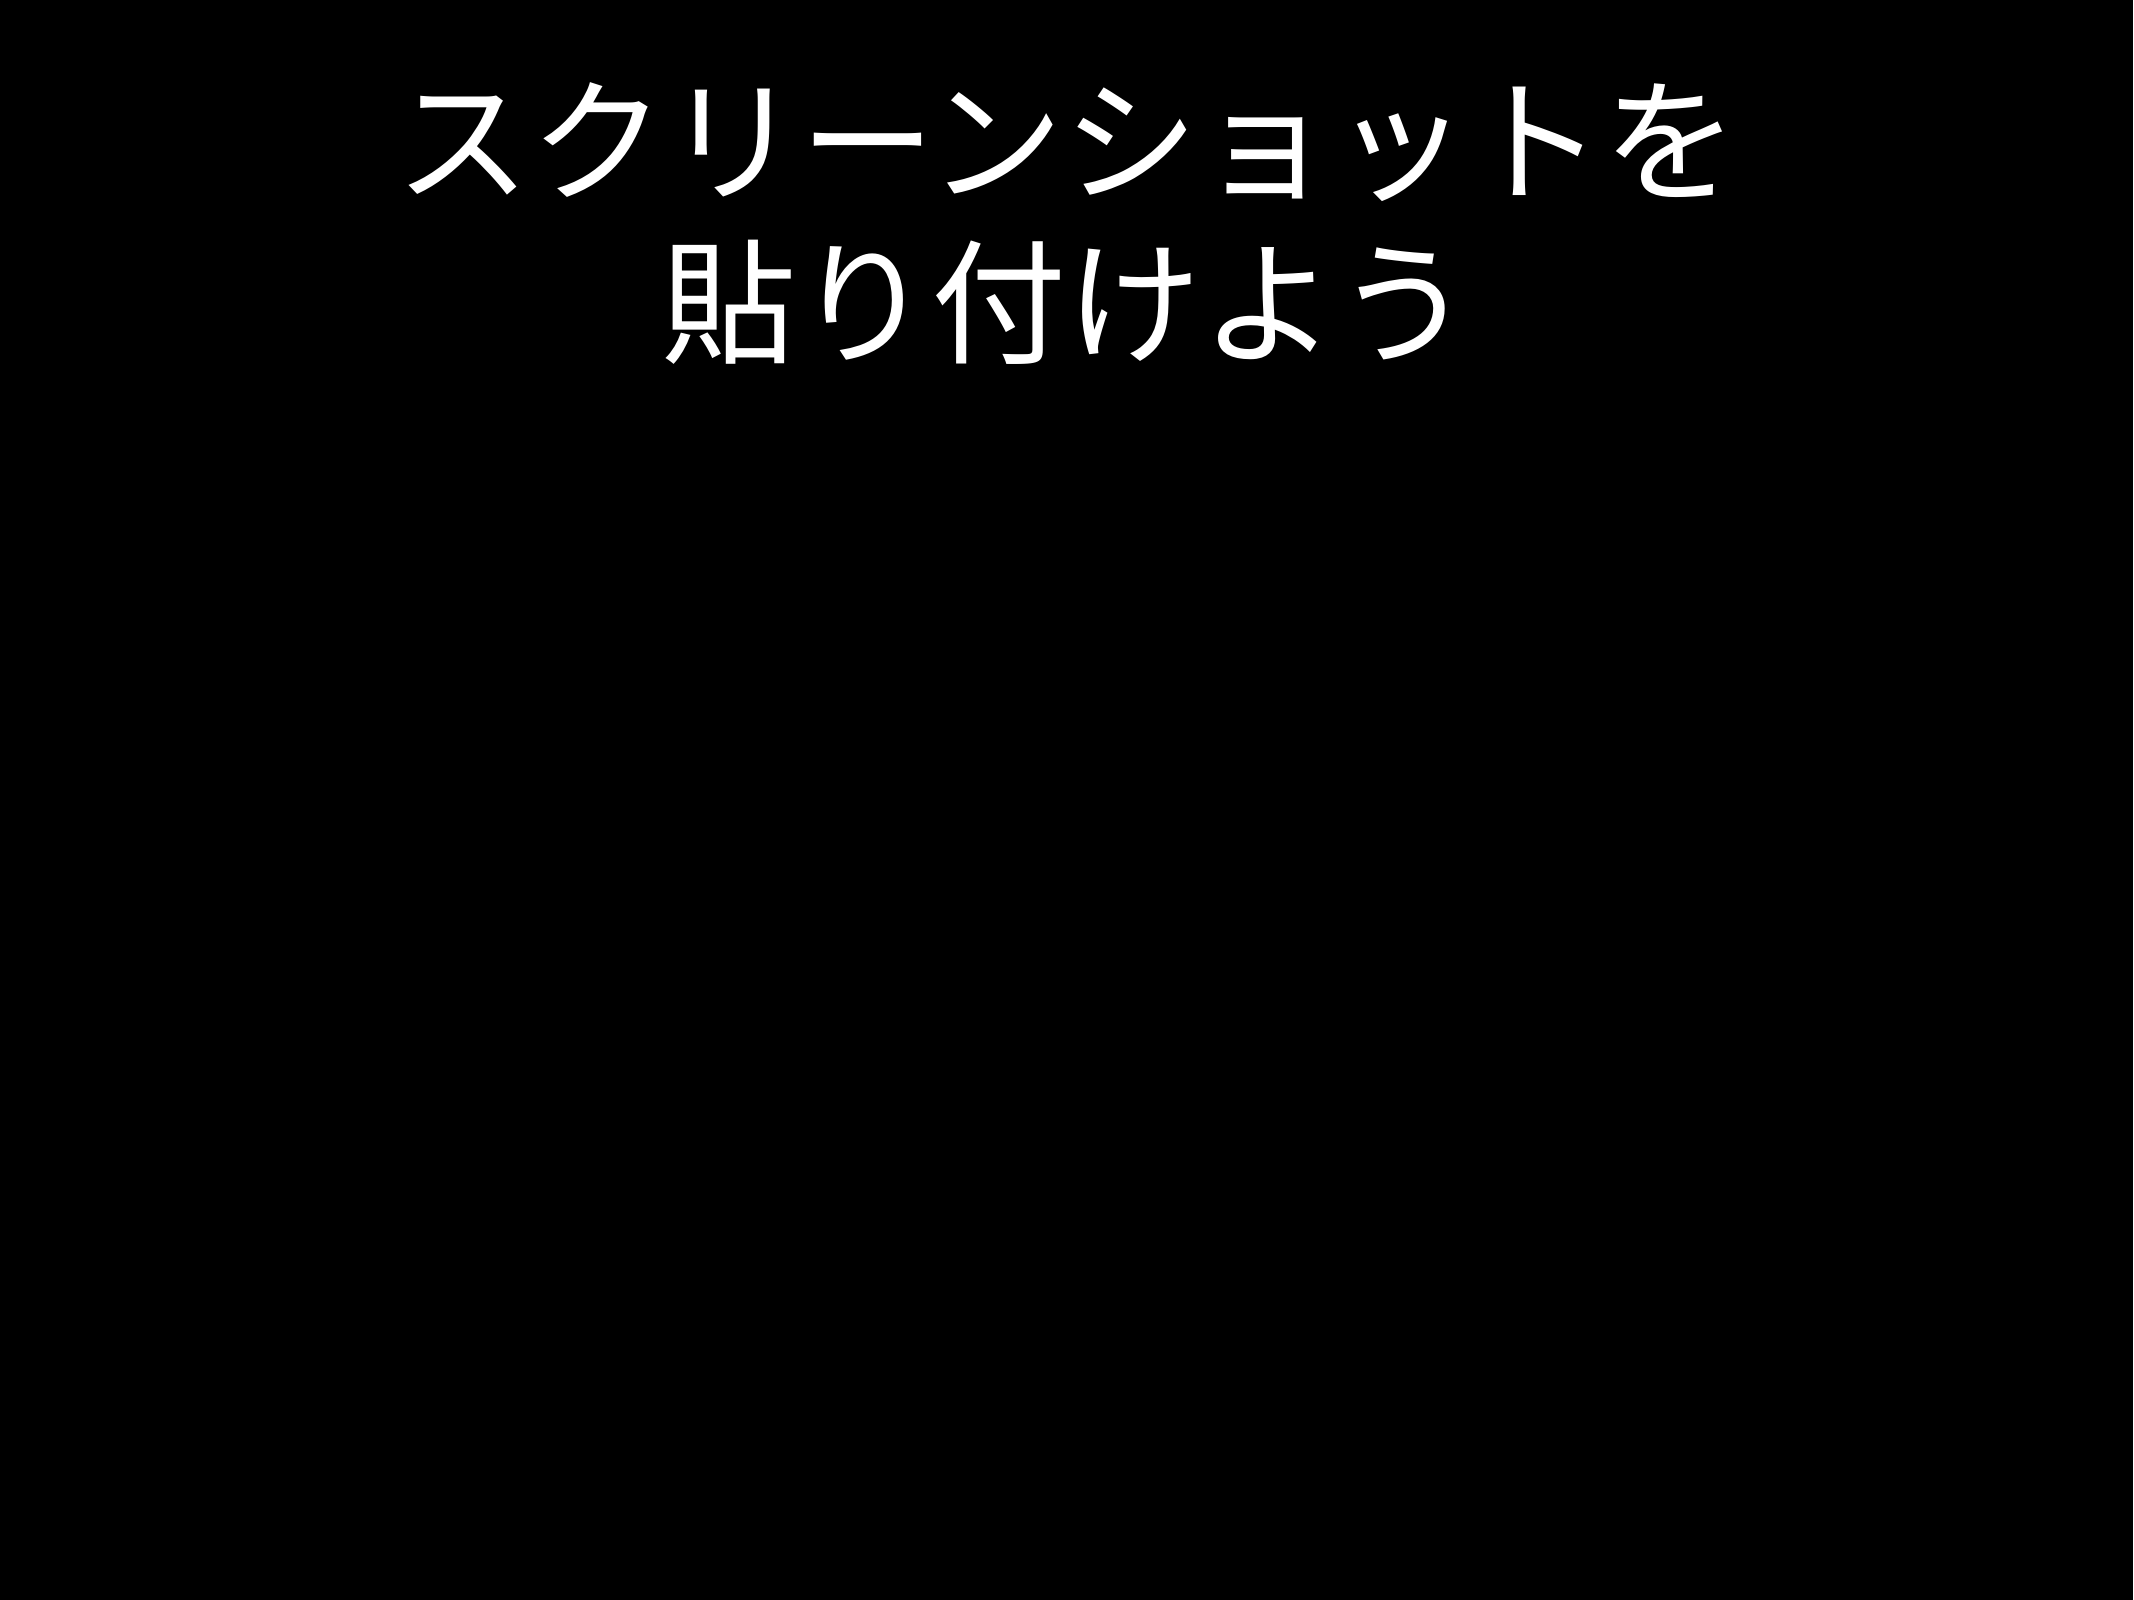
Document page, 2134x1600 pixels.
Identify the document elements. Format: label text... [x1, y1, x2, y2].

title スクリーンショットを 貼り付けよう [155, 41, 1978, 397]
